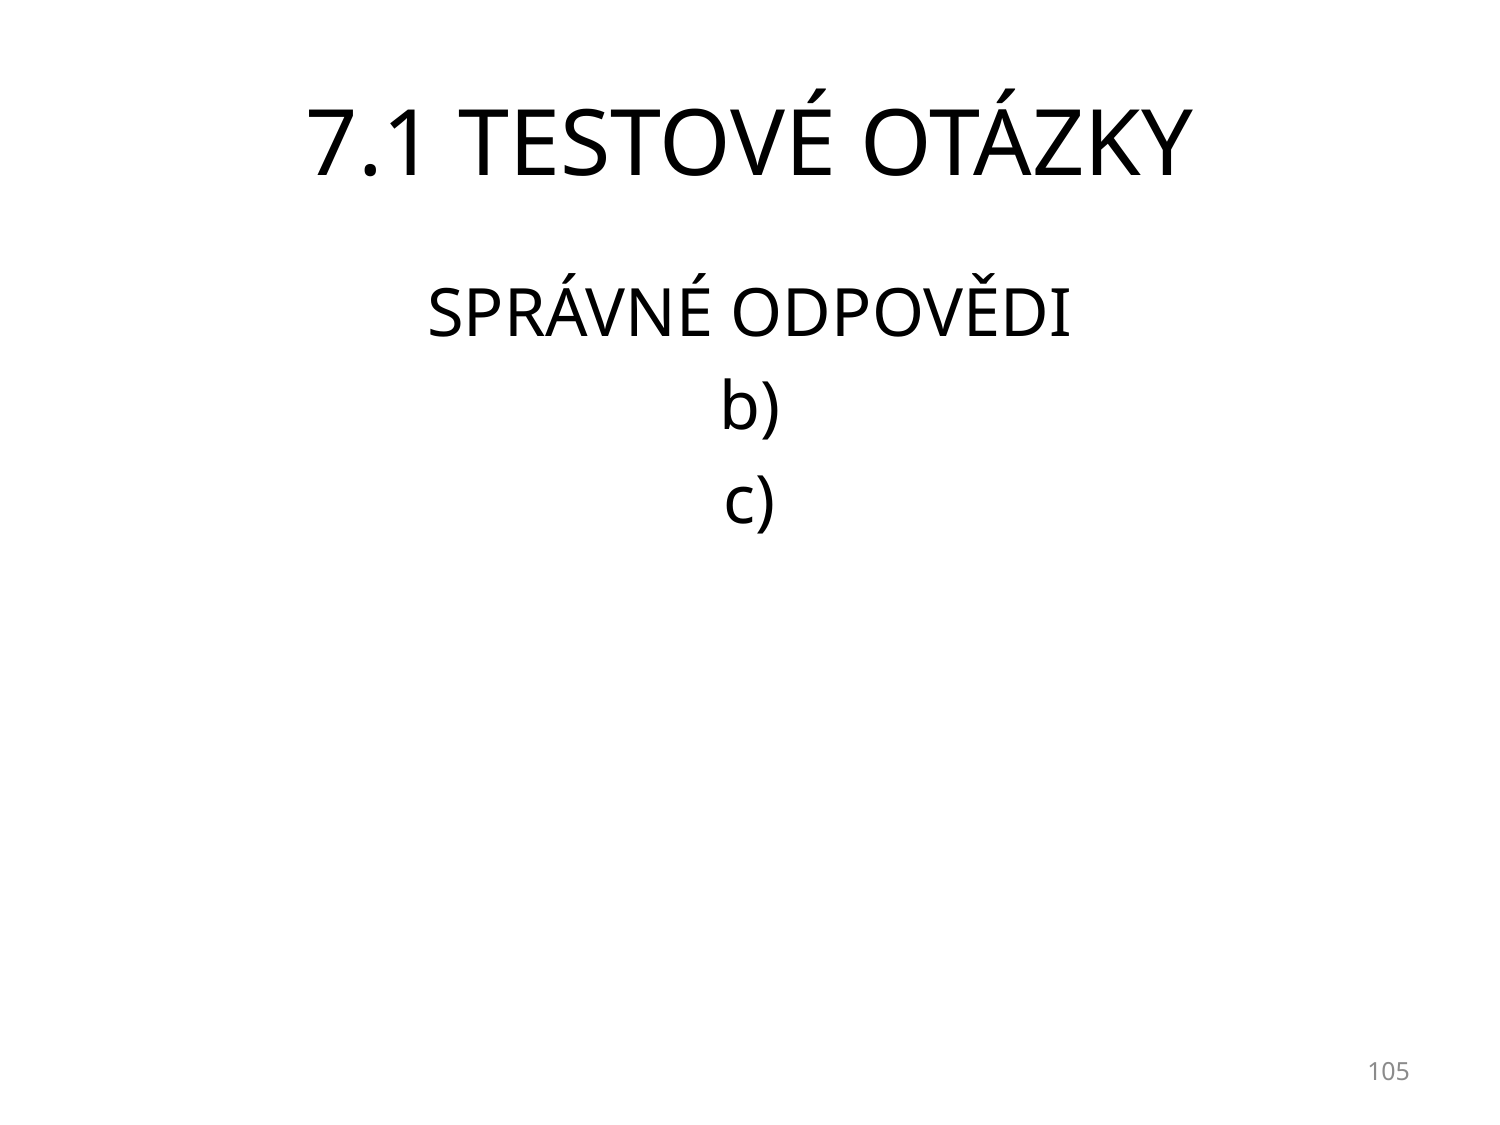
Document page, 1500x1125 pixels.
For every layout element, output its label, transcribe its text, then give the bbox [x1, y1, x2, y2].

title 7.1 TESTOVÉ OTÁZKY [75, 45, 1425, 233]
slide_number 105 [1074, 1042, 1425, 1103]
list SPRÁVNÉ ODPOVĚDI b) c) [75, 262, 1425, 1005]
